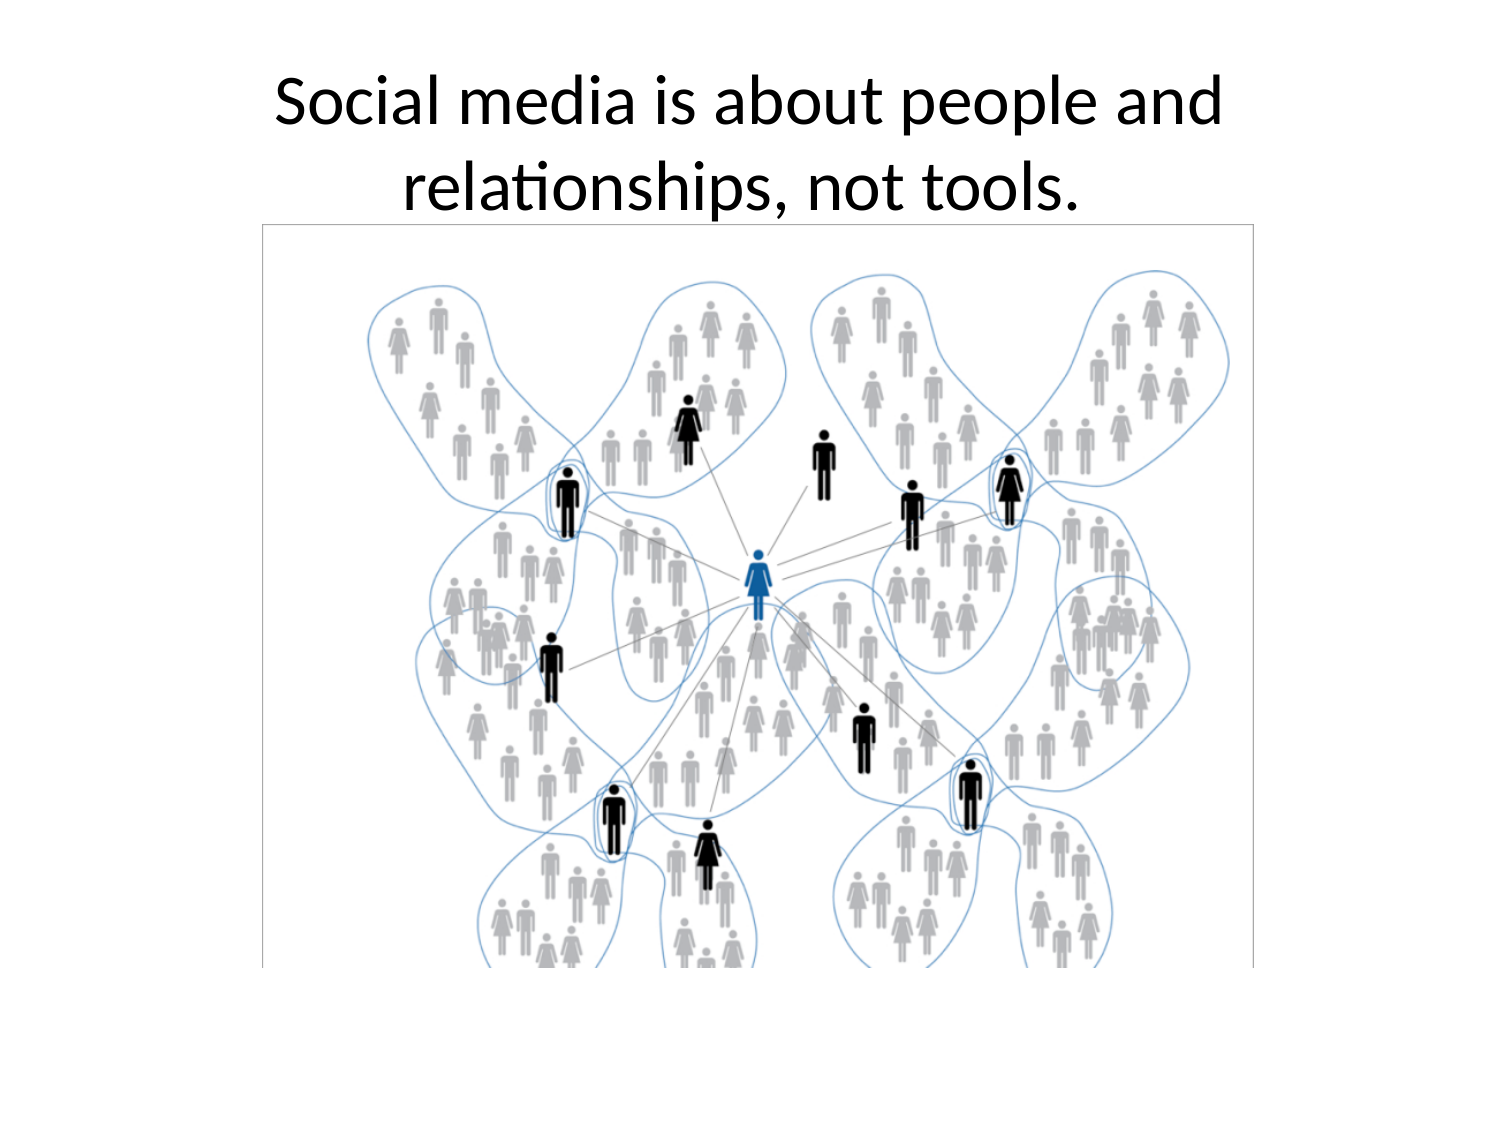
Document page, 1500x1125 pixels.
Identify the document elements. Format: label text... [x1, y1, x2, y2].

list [262, 224, 1254, 968]
title Social media is about people and relationships, not tools. [75, 45, 1425, 233]
